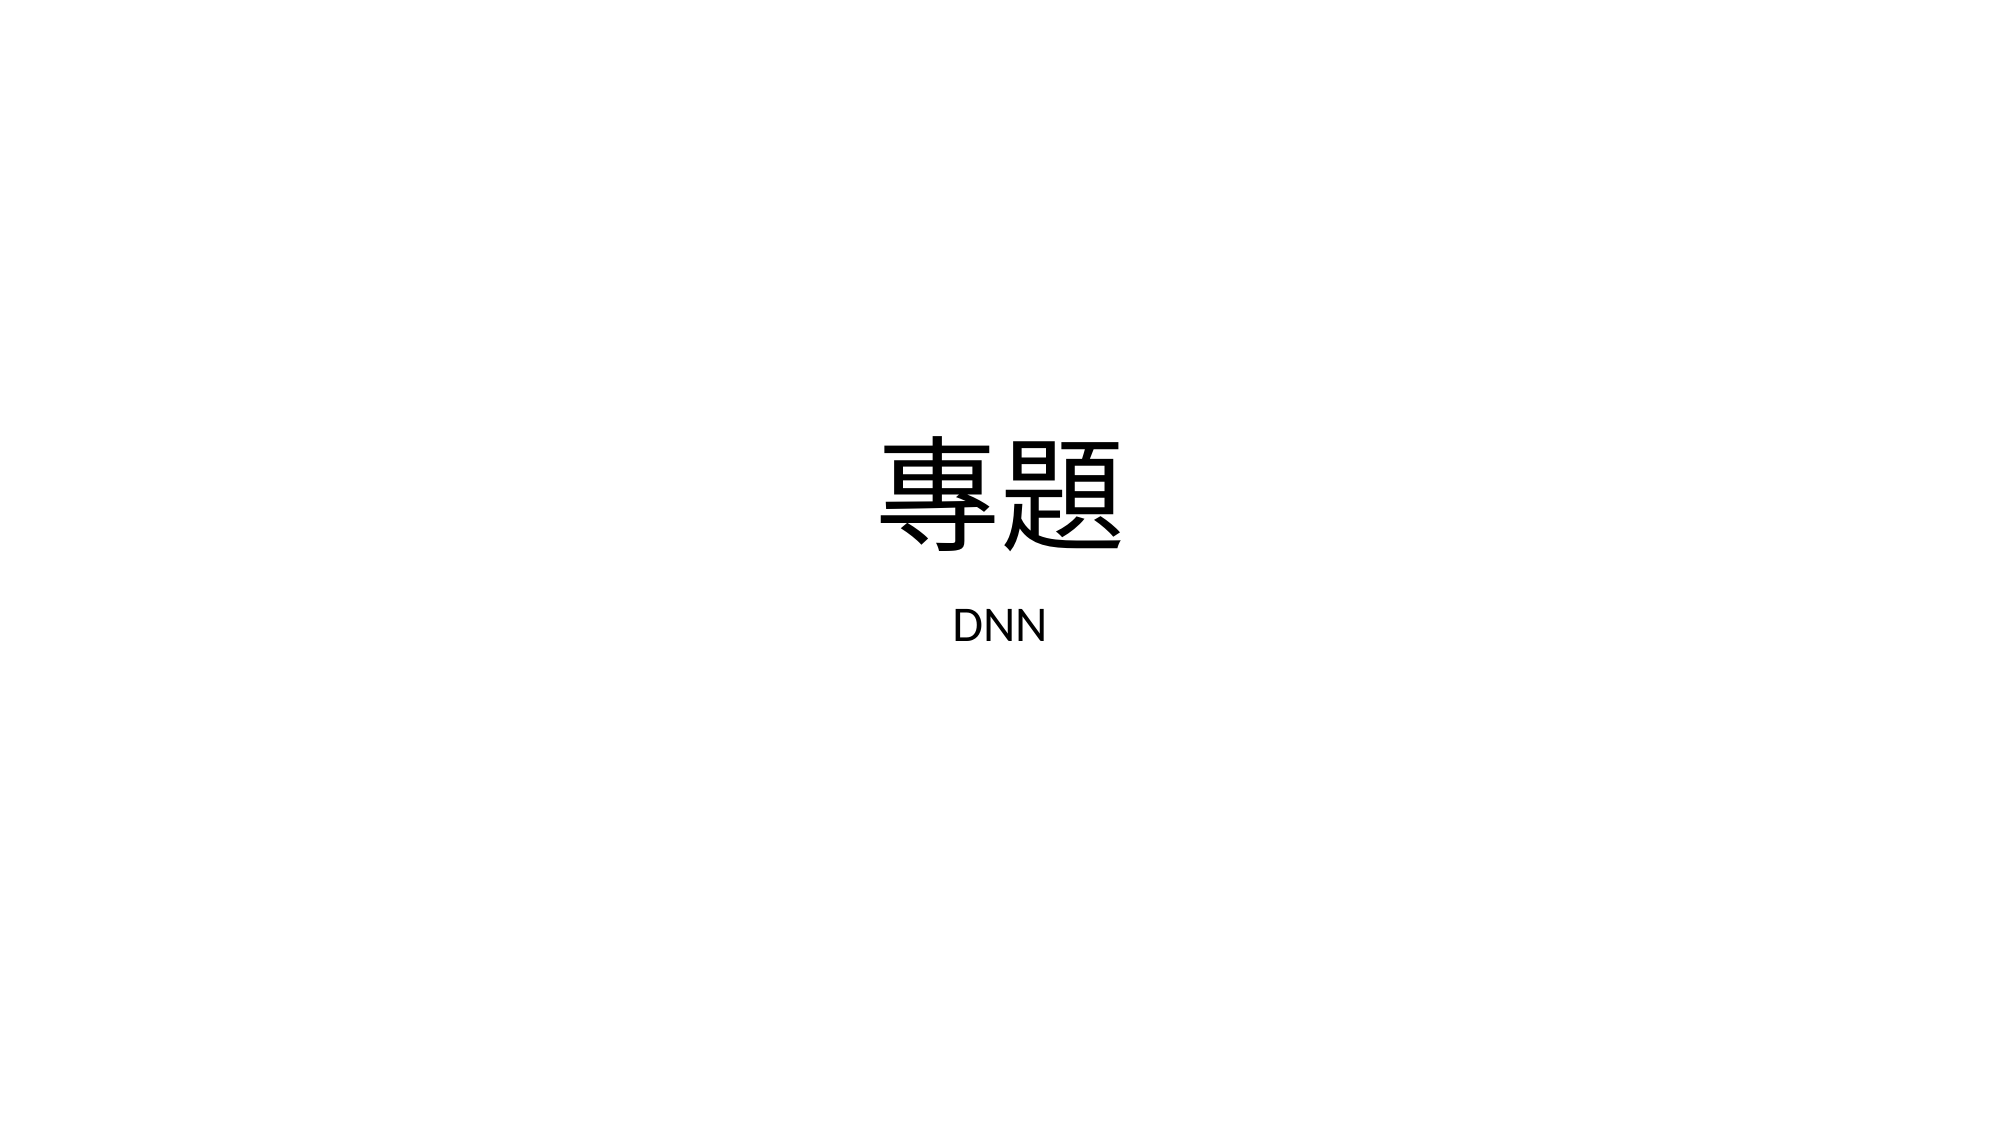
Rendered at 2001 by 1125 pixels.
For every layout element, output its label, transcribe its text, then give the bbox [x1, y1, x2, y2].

title 專題 [249, 184, 1750, 576]
subtitle DNN [249, 590, 1750, 863]
